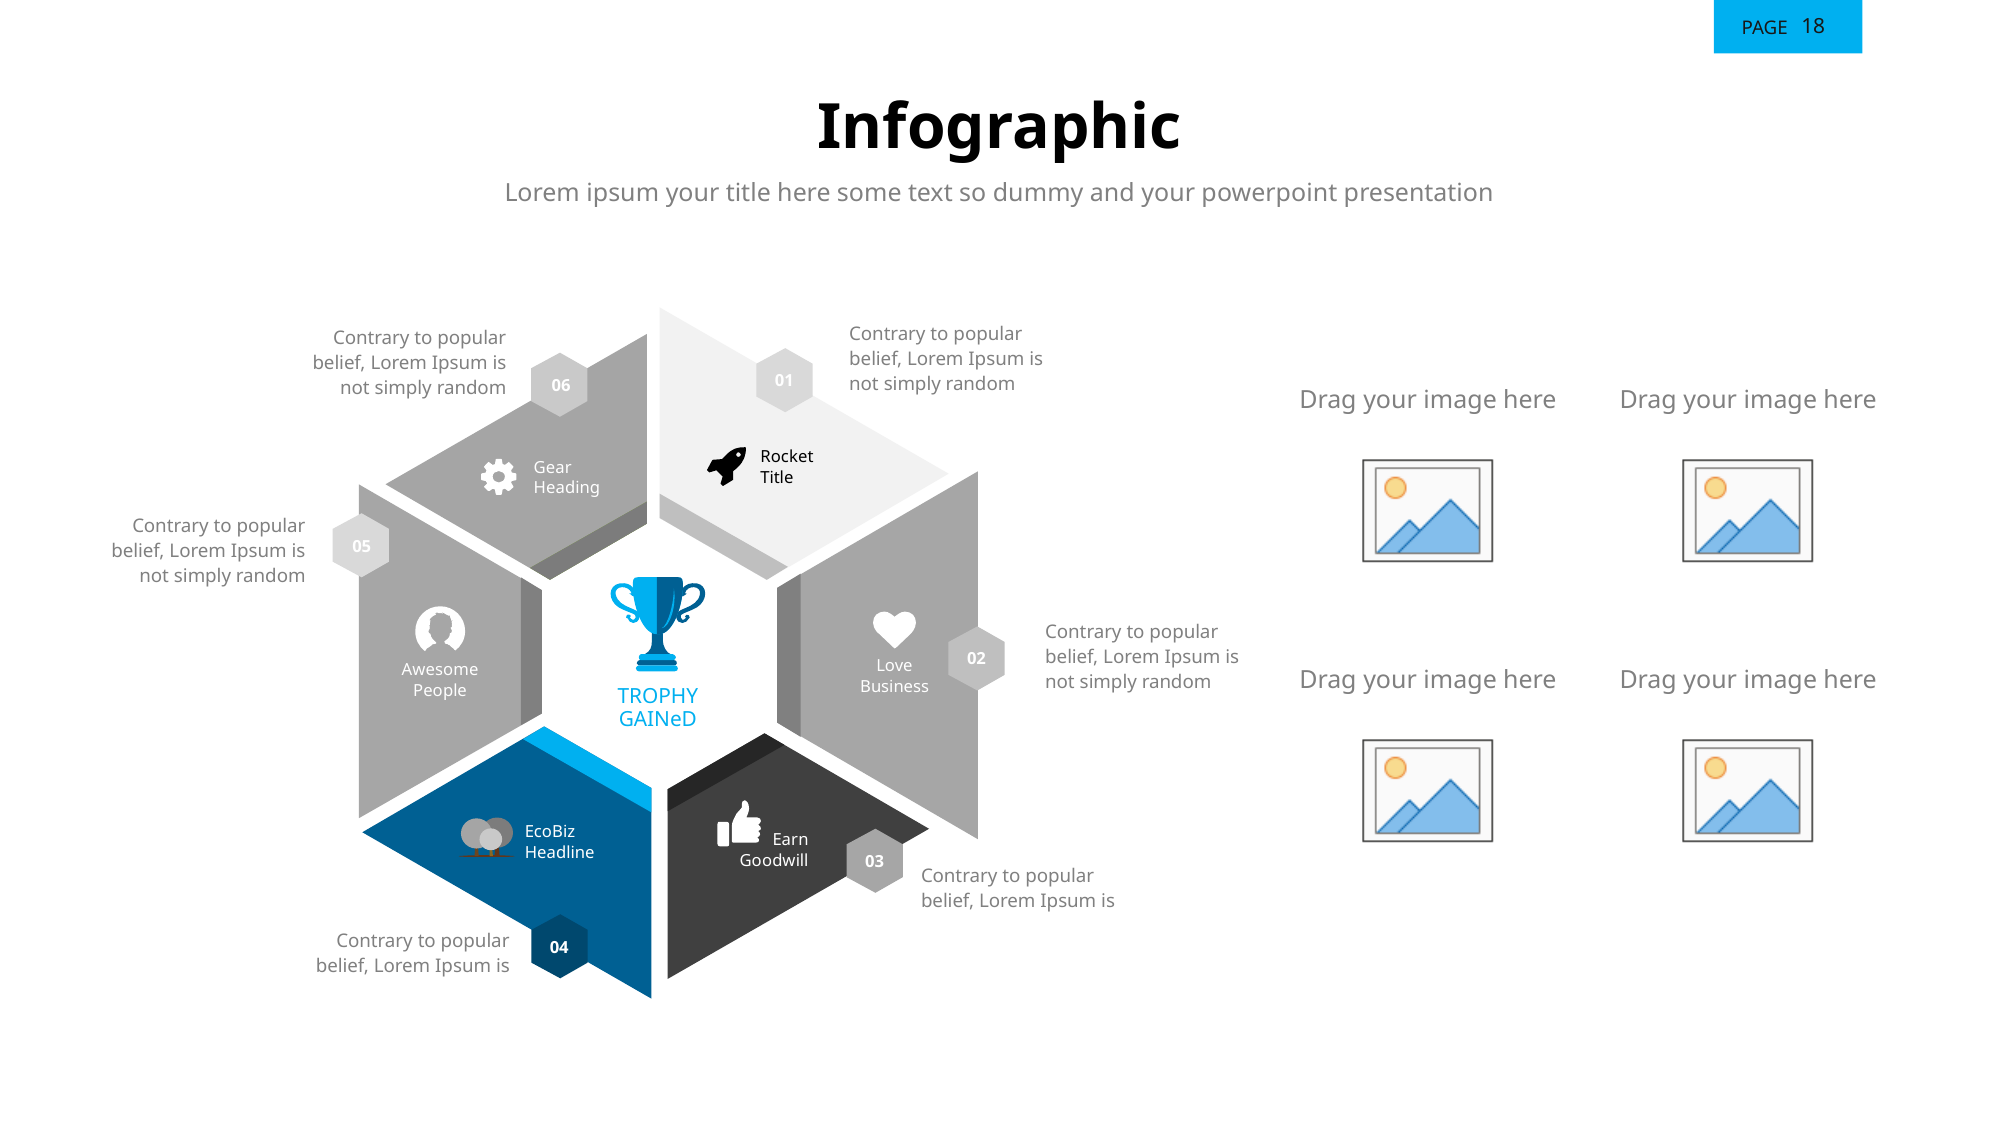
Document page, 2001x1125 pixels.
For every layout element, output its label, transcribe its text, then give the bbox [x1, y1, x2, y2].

picture [1594, 656, 1903, 927]
title Infographic [137, 78, 1863, 179]
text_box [95, 307, 1255, 999]
subtitle Lorem ipsum your title here some text so dummy and your powerpoint presentation [137, 179, 1863, 222]
picture [1274, 376, 1583, 646]
slide_number 18 [1786, 10, 1863, 43]
picture [1274, 656, 1583, 927]
picture [1594, 376, 1903, 646]
